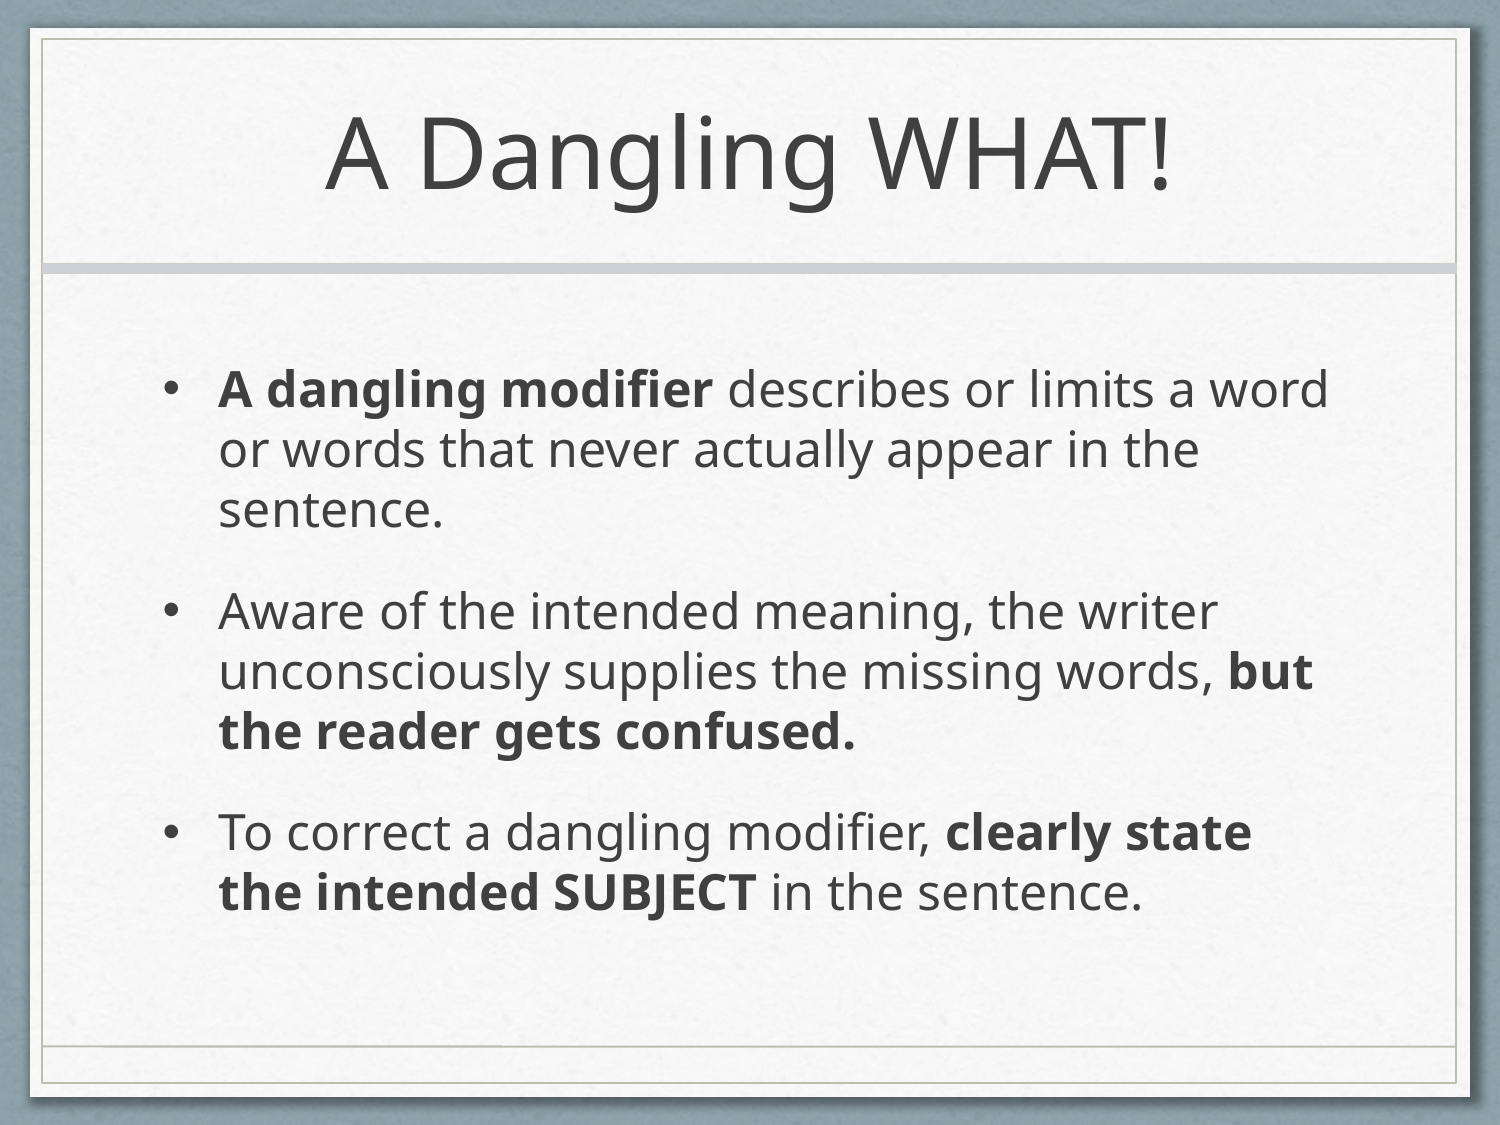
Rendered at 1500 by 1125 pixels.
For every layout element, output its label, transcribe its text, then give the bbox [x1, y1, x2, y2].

list A dangling modifier describes or limits a word or words that never actually appear in the sentence. Aware of the intended meaning, the writer unconsciously supplies the missing words, but the reader gets confused. To correct a dangling modifier, clearly state the intended SUBJECT in the sentence. [147, 350, 1353, 995]
picture [30, 28, 1470, 1097]
title A Dangling WHAT! [147, 40, 1353, 260]
